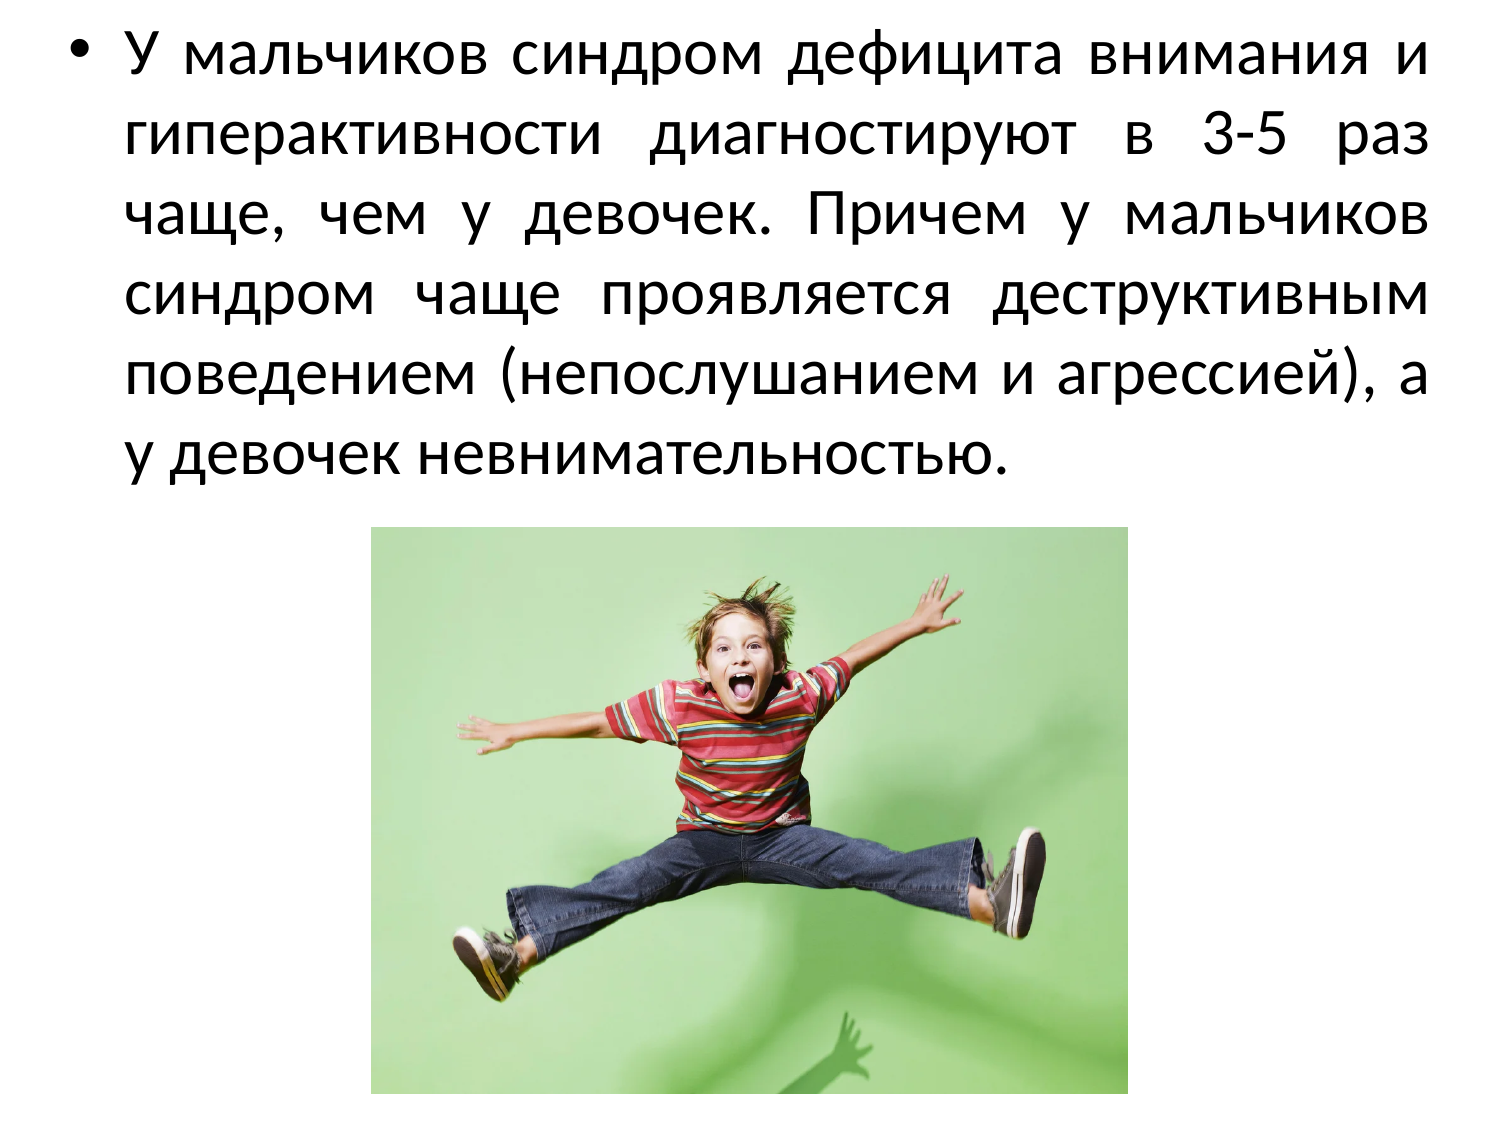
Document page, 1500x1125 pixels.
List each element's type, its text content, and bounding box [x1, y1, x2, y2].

list У мальчиков синдром дефицита внимания и гиперактивности диагностируют в 3-5 раз чаще, чем у девочек. Причем у мальчиков синдром чаще проявляется деструктивным поведением (непослушанием и агрессией), а у девочек невнимательностью. [53, 0, 1447, 497]
picture [371, 526, 1129, 1094]
